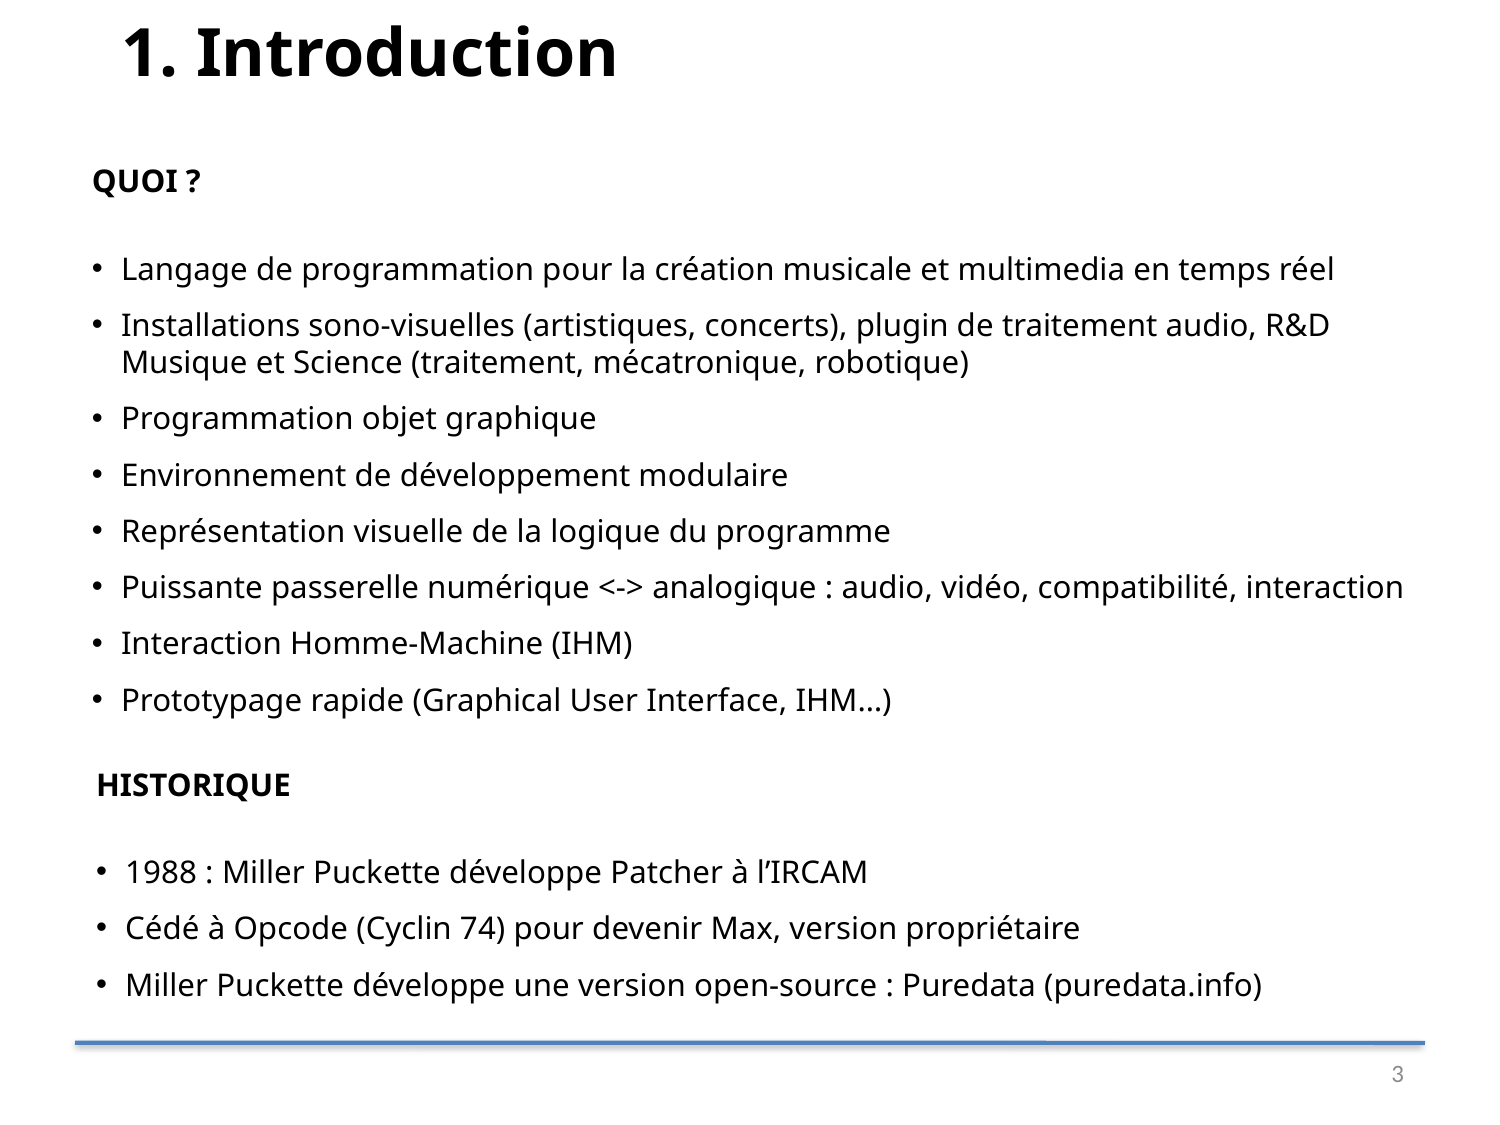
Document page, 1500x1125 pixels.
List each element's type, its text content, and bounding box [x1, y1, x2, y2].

title 1. Introduction [106, 2, 1382, 153]
text_box HISTORIQUE 1988 : Miller Puckette développe Patcher à l’IRCAM Cédé à Opcode (Cyclin 74) pour devenir Max, version propriétaire Miller Puckette développe une version open-source : Puredata (puredata.info) [81, 757, 1450, 1125]
text_box QUOI ? Langage de programmation pour la création musicale et multimedia en temps réel Installations sono-visuelles (artistiques, concerts), plugin de traitement audio, R&D Musique et Science (traitement, mécatronique, robotique) Programmation objet graphique Environnement de développement modulaire Représentation visuelle de la logique du programme Puissante passerelle numérique <-> analogique : audio, vidéo, compatibilité, interaction Interaction Homme-Machine (IHM) Prototypage rapide (Graphical User Interface, IHM…) [77, 154, 1446, 739]
